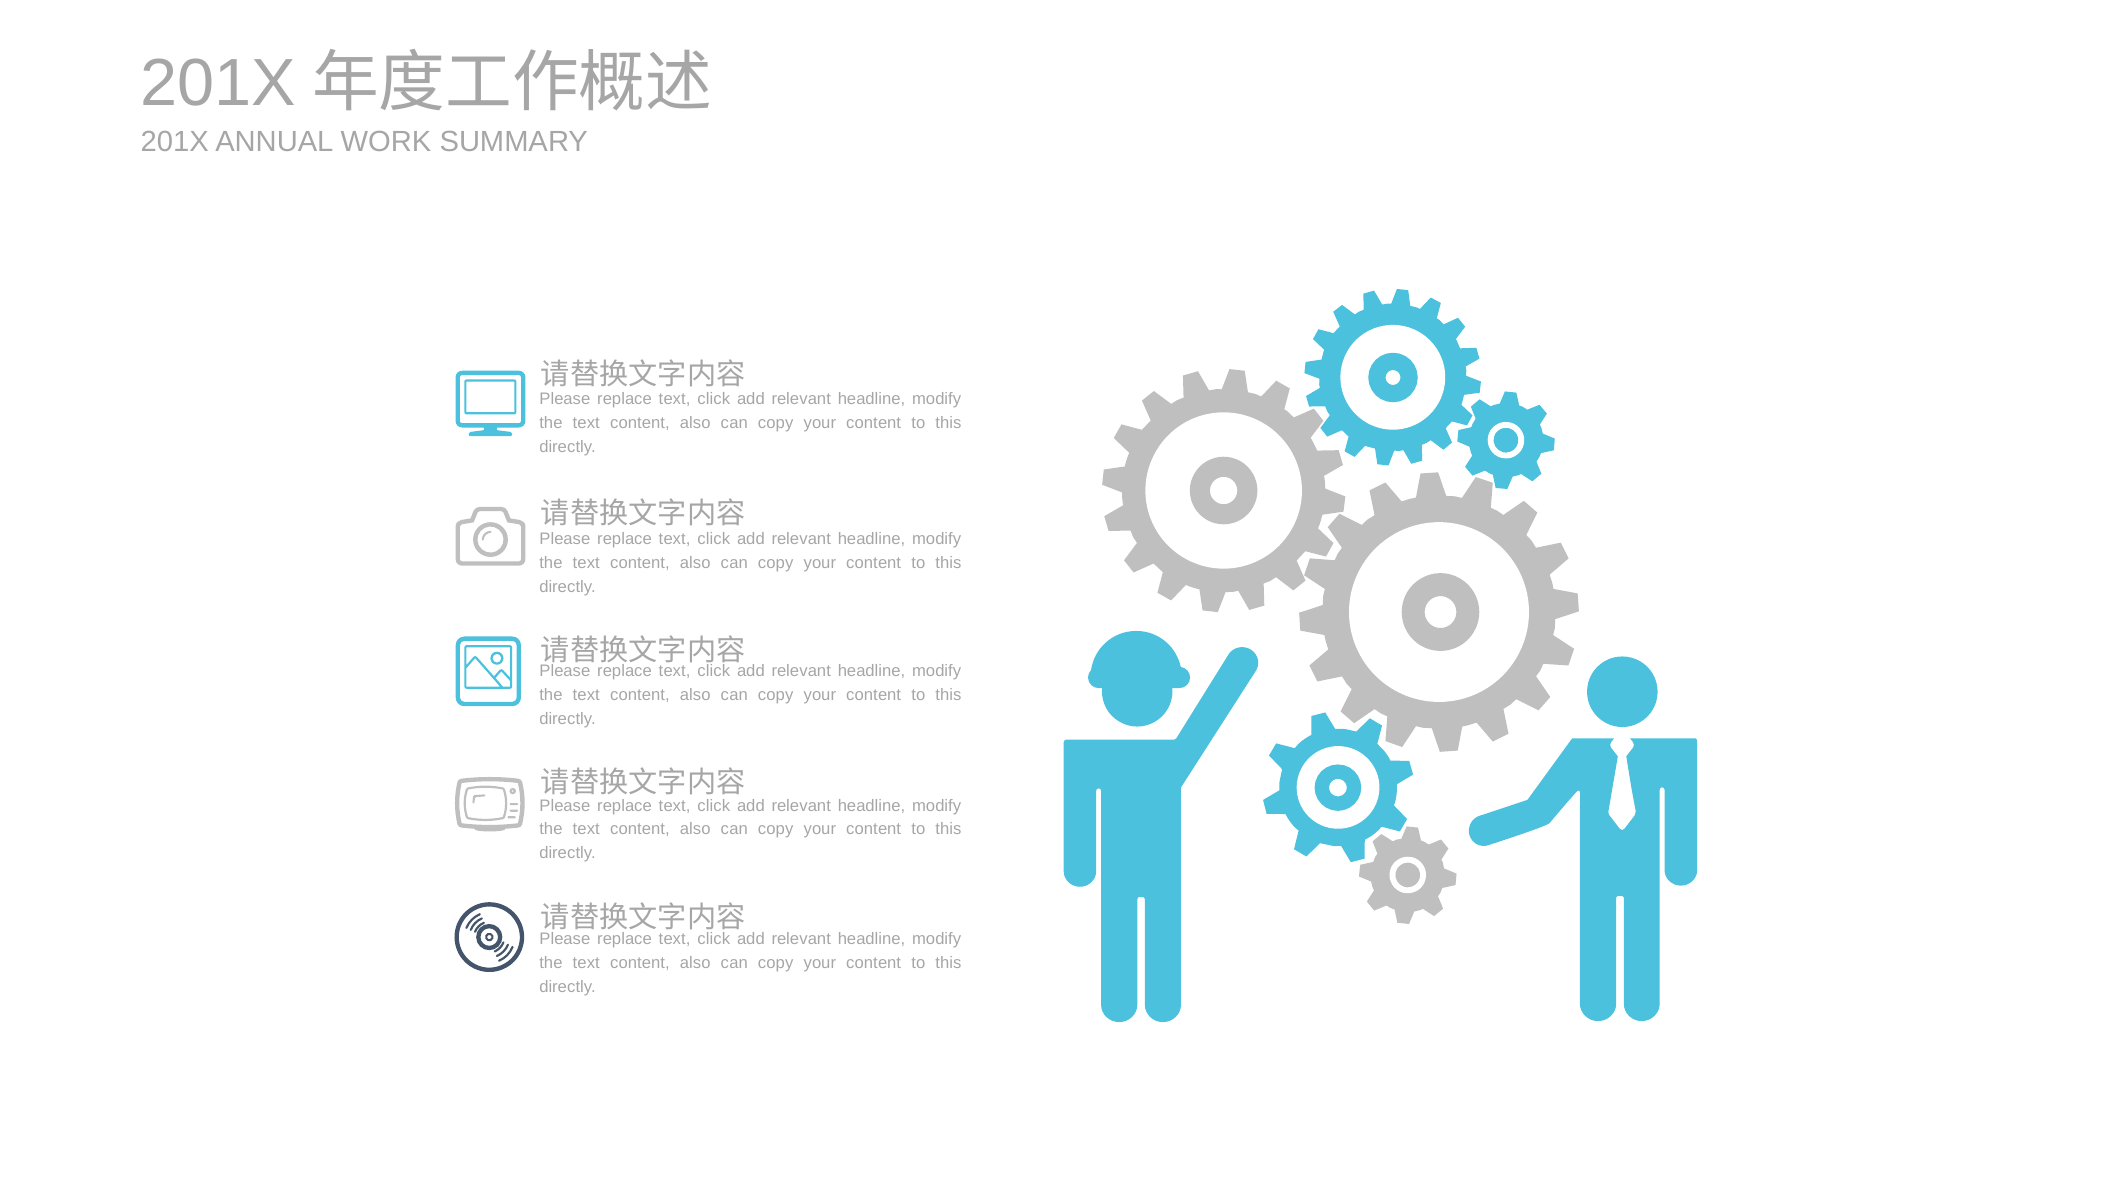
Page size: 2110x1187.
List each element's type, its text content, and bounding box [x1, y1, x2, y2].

text_box [1413, 584, 1468, 640]
text_box [1457, 391, 1555, 489]
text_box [454, 776, 525, 832]
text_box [539, 756, 963, 864]
text_box 201X ANNUAL WORK SUMMARY [140, 122, 602, 158]
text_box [455, 506, 526, 566]
text_box [1389, 856, 1427, 894]
text_box [1358, 826, 1457, 924]
text_box [1263, 712, 1414, 863]
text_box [539, 891, 963, 997]
text_box [1296, 746, 1380, 829]
text_box 201X年度工作概述 [140, 38, 789, 119]
text_box [1145, 412, 1302, 569]
text_box [1340, 324, 1446, 430]
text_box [539, 348, 963, 457]
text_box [455, 370, 526, 437]
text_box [1063, 630, 1261, 1023]
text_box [455, 636, 522, 707]
text_box [1304, 288, 1481, 466]
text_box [539, 624, 963, 729]
text_box [1102, 369, 1346, 613]
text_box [1468, 656, 1698, 1022]
text_box [1299, 472, 1579, 752]
text_box [1487, 421, 1525, 459]
text_box [1348, 522, 1530, 702]
text_box [1376, 361, 1410, 394]
text_box [1321, 771, 1355, 804]
text_box [1199, 466, 1248, 515]
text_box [454, 902, 525, 973]
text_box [539, 487, 963, 597]
